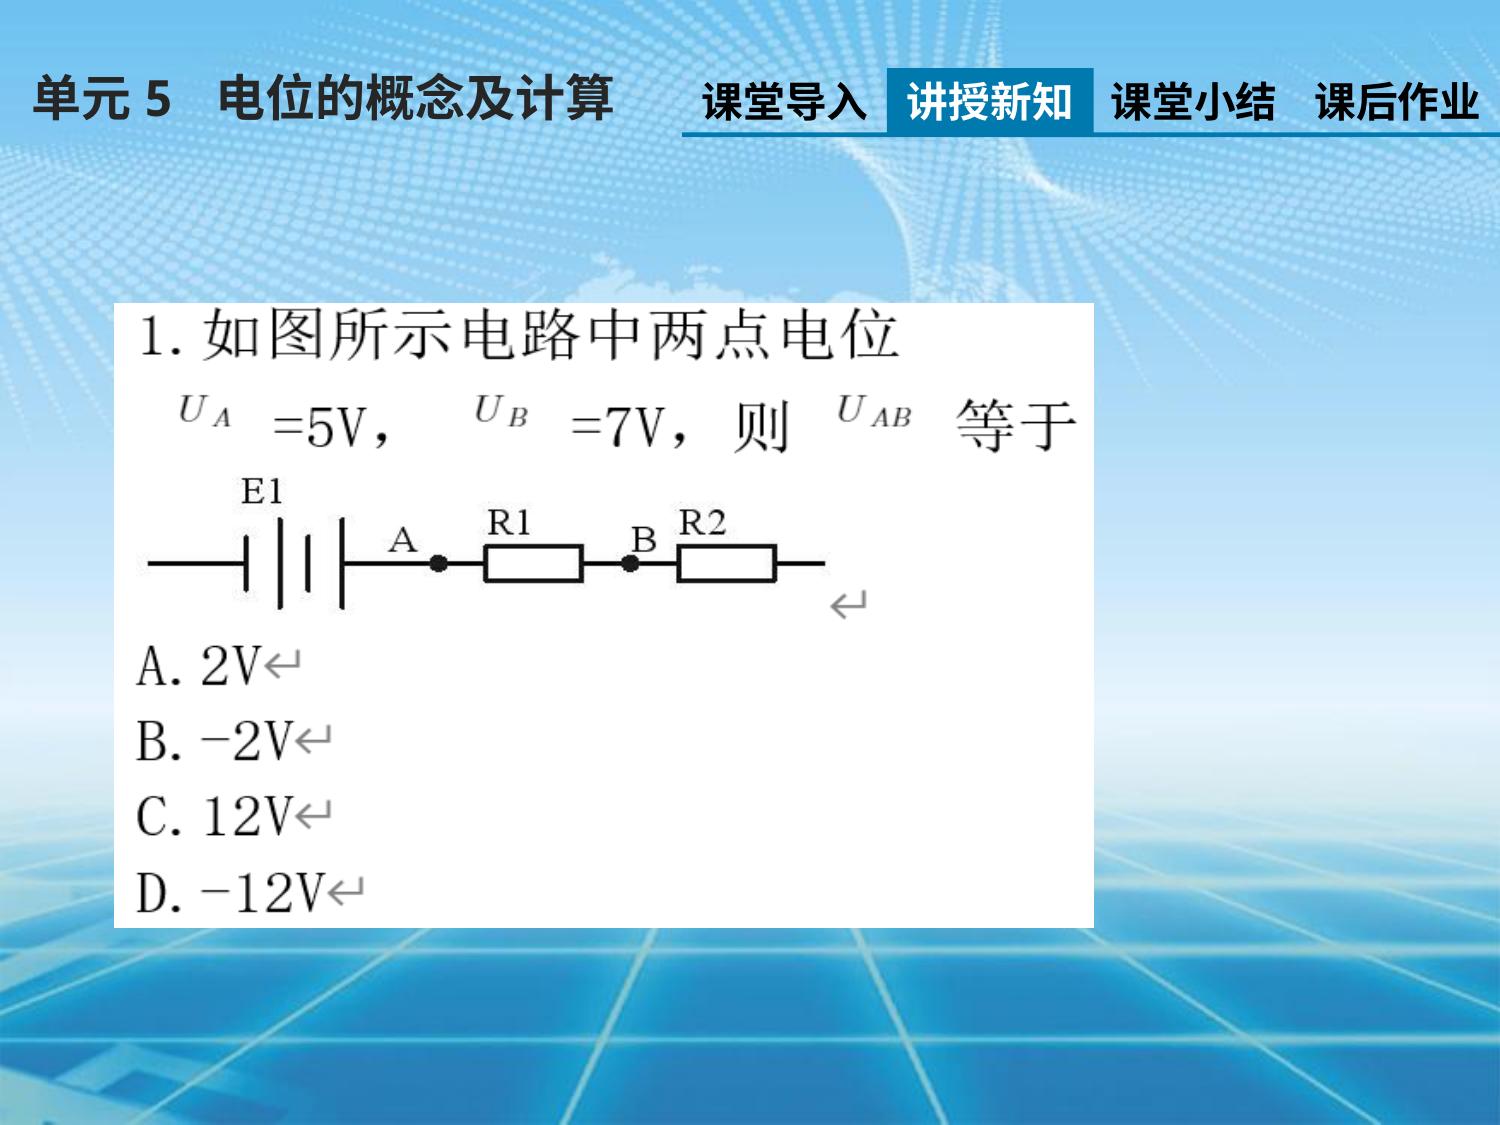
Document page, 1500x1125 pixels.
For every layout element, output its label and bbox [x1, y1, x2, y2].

picture [0, 0, 1500, 1125]
text_box [16, 59, 1500, 135]
